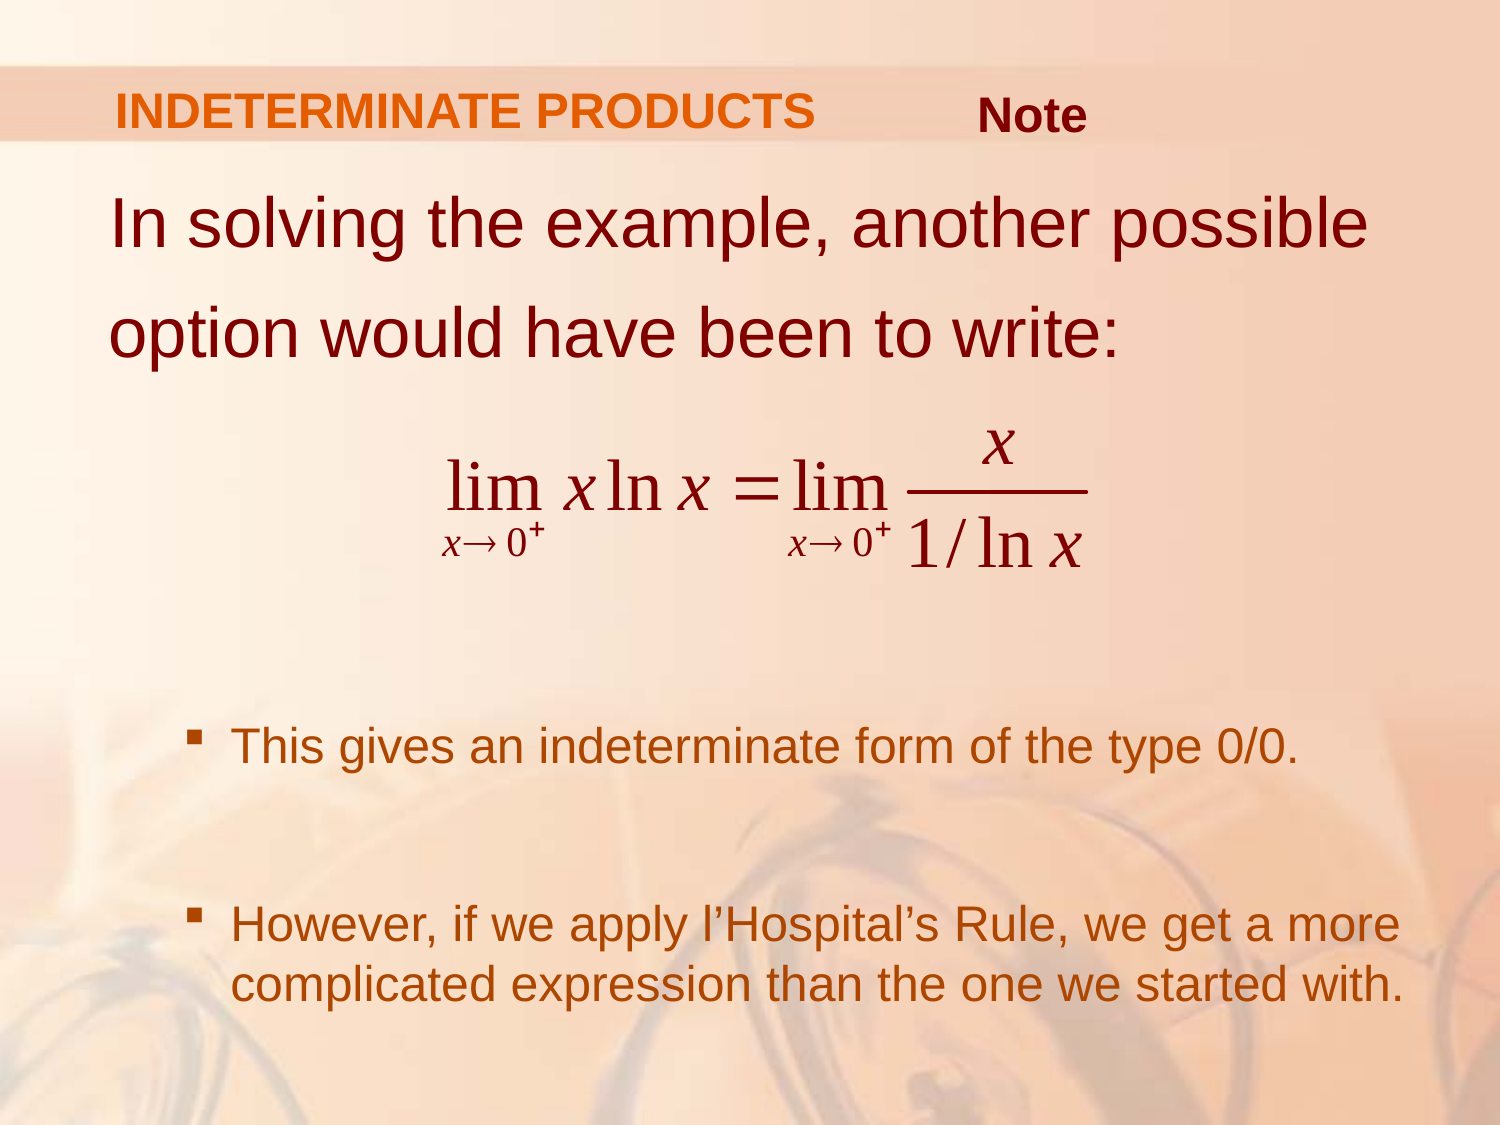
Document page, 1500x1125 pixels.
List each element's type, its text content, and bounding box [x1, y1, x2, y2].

list In solving the example, another possible option would have been to write: This gives an indeterminate form of the type 0/0. However, if we apply l’Hospital’s Rule, we get a more complicated expression than the one we started with. [93, 142, 1500, 1107]
picture [0, 0, 1500, 1125]
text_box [428, 394, 1105, 584]
title INDETERMINATE PRODUCTS [99, 60, 976, 158]
text_box Note [962, 74, 1425, 150]
